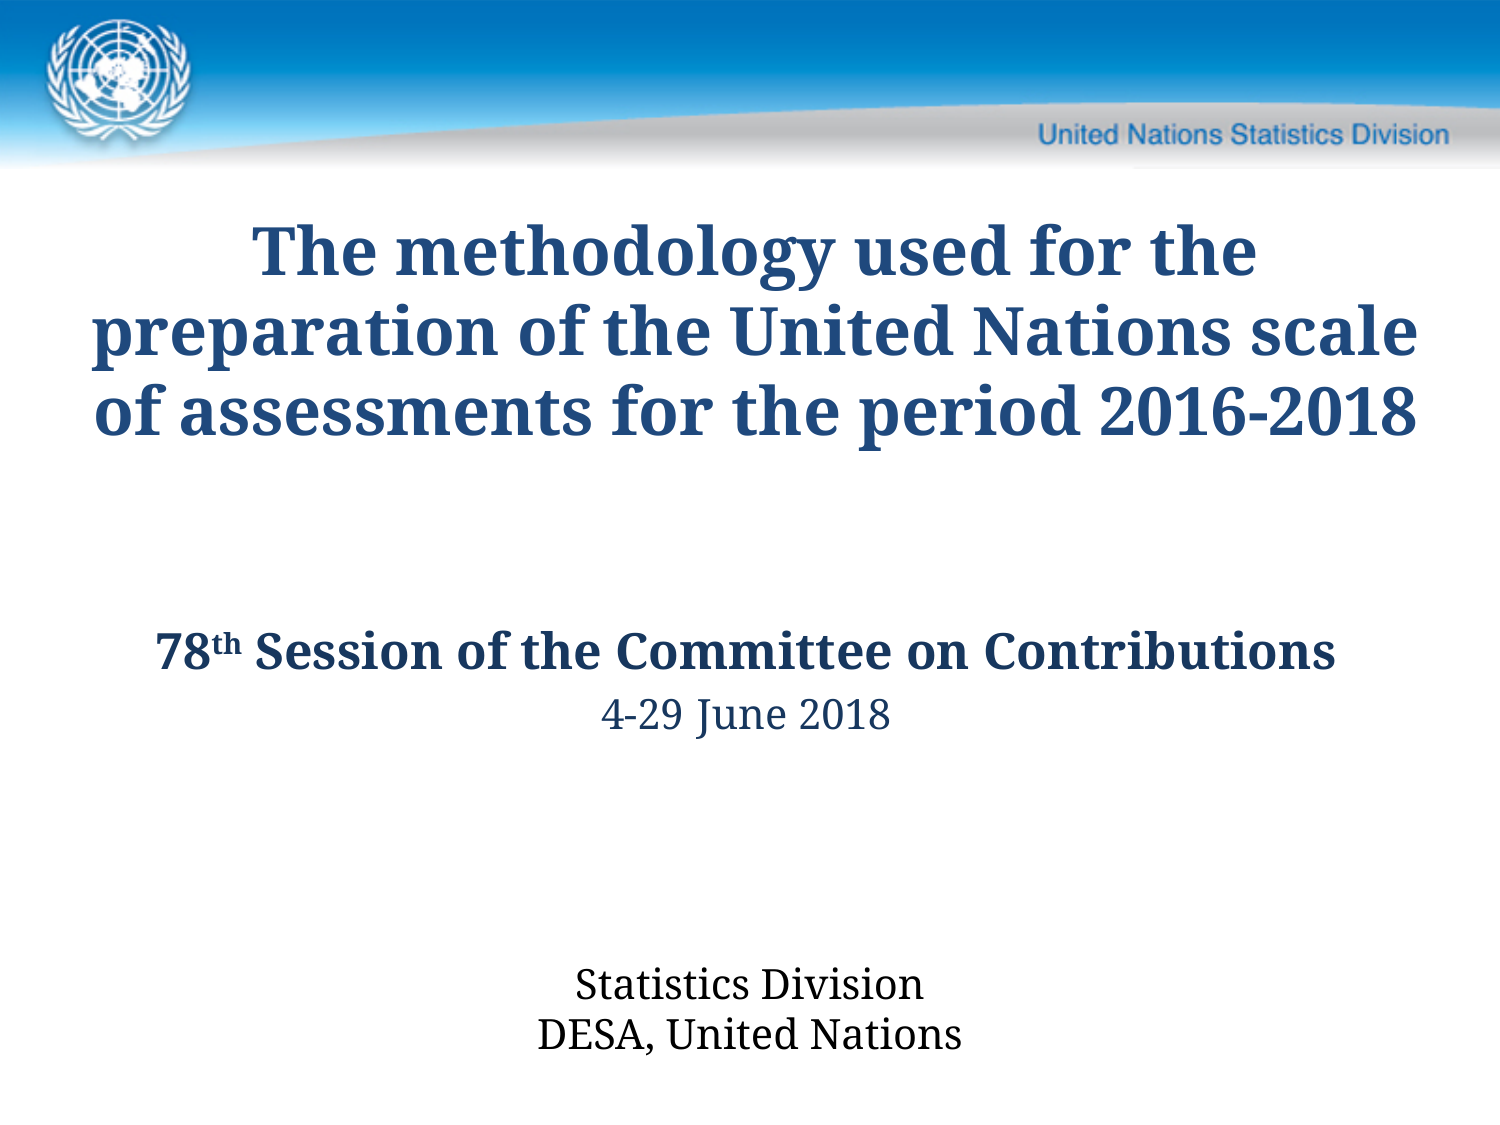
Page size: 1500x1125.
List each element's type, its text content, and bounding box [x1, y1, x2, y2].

picture [0, 0, 1500, 169]
subtitle Statistics Division DESA, United Nations [0, 950, 1500, 1063]
title 78th Session of the Committee on Contributions 4-29 June 2018 [0, 600, 1497, 760]
text_box The methodology used for the preparation of the United Nations scale of assessments for the period 2016-2018 [74, 212, 1438, 457]
